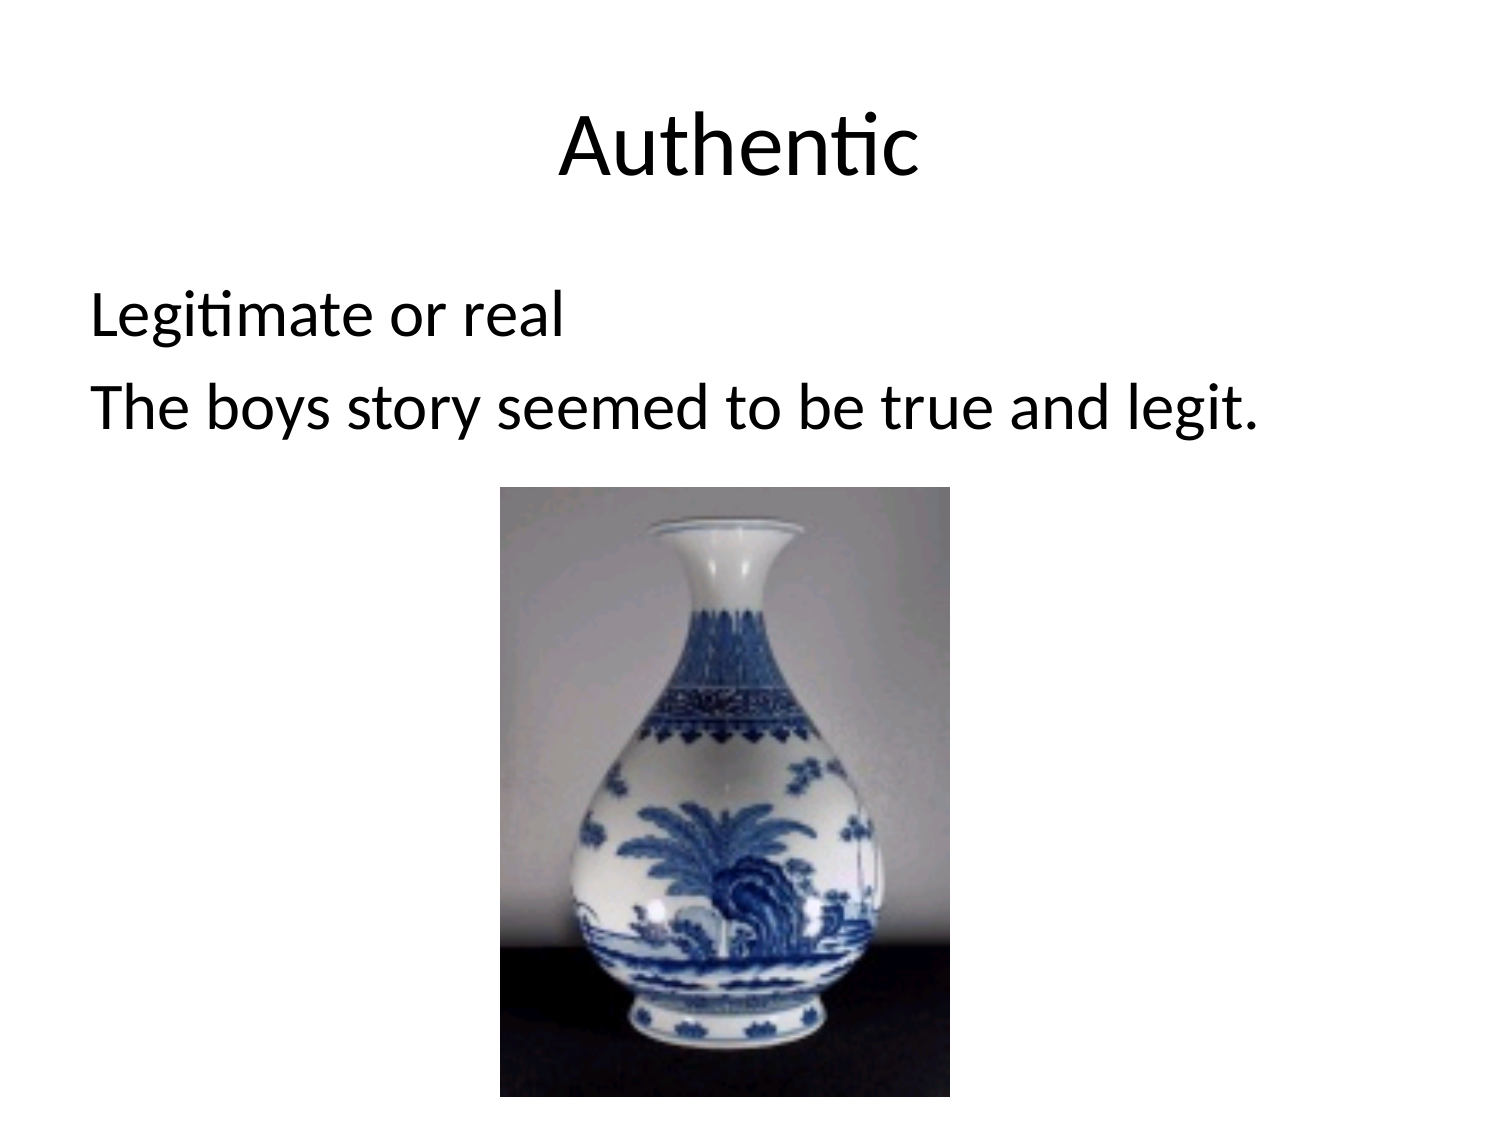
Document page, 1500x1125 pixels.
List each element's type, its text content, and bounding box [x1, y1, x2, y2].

picture [499, 487, 951, 1097]
list Legitimate or real The boys story seemed to be true and legit. [75, 262, 1425, 1005]
title Authentic [75, 45, 1425, 233]
